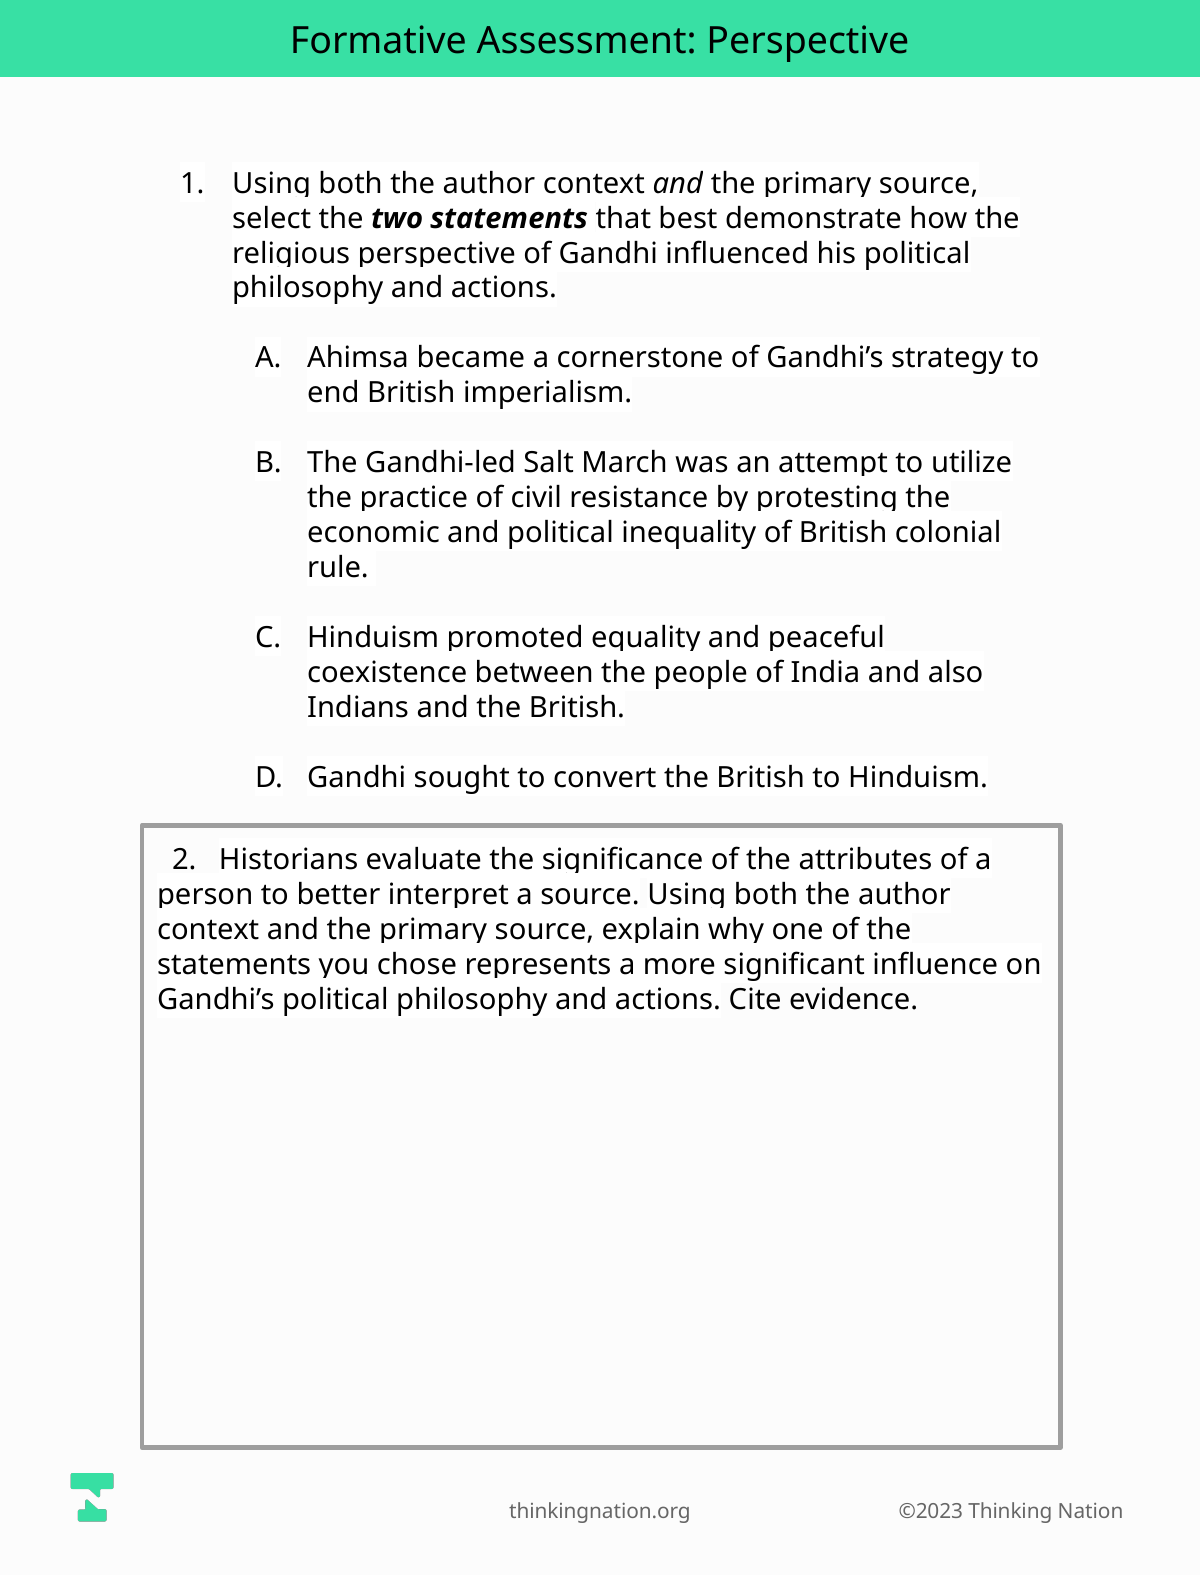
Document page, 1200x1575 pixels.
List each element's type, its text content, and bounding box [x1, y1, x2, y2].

text_box Formative Assessment: Perspective [0, 0, 1200, 77]
text_box Using both the author context and the primary source, select the two statements that best demonstrate how the religious perspective of Gandhi influenced his political philosophy and actions. Ahimsa became a cornerstone of Gandhi’s strategy to end British imperialism. The Gandhi-led Salt March was an attempt to utilize the practice of civil resistance by protesting the economic and political inequality of British colonial rule. Hinduism promoted equality and peaceful coexistence between the people of India and also Indians and the British. Gandhi sought to convert the British to Hinduism. [142, 148, 1061, 736]
text_box thinkingnation.org [457, 1483, 742, 1532]
picture [58, 1463, 126, 1531]
text_box ©2023 Thinking Nation [854, 1483, 1139, 1532]
text_box 2. Historians evaluate the significance of the attributes of a person to better interpret a source. Using both the author context and the primary source, explain why one of the statements you chose represents a more significant influence on Gandhi’s political philosophy and actions. Cite evidence. [142, 825, 1061, 1448]
